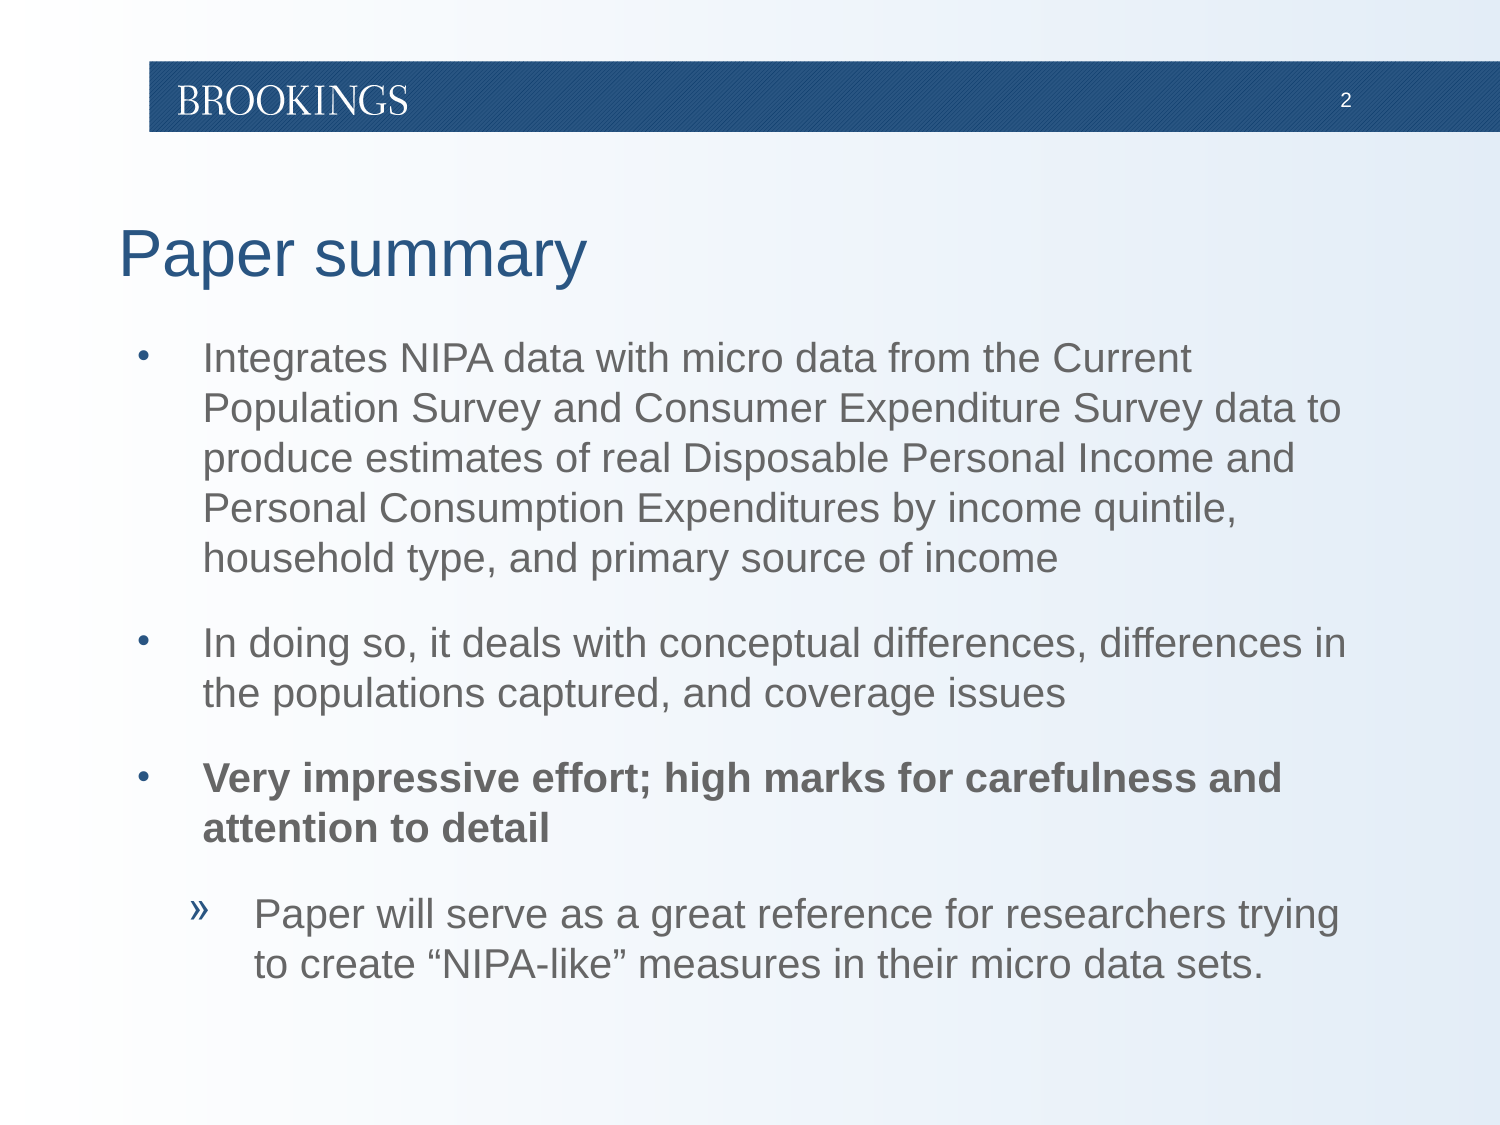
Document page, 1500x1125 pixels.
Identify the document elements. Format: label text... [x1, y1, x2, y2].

list Integrates NIPA data with micro data from the Current Population Survey and Consumer Expenditure Survey data to produce estimates of real Disposable Personal Income and Personal Consumption Expenditures by income quintile, household type, and primary source of income In doing so, it deals with conceptual differences, differences in the populations captured, and coverage issues Very impressive effort; high marks for carefulness and attention to detail Paper will serve as a great reference for researchers trying to create “NIPA-like” measures in their micro data sets. [99, 324, 1363, 976]
title Paper summary [111, 161, 1317, 324]
picture [178, 85, 407, 115]
